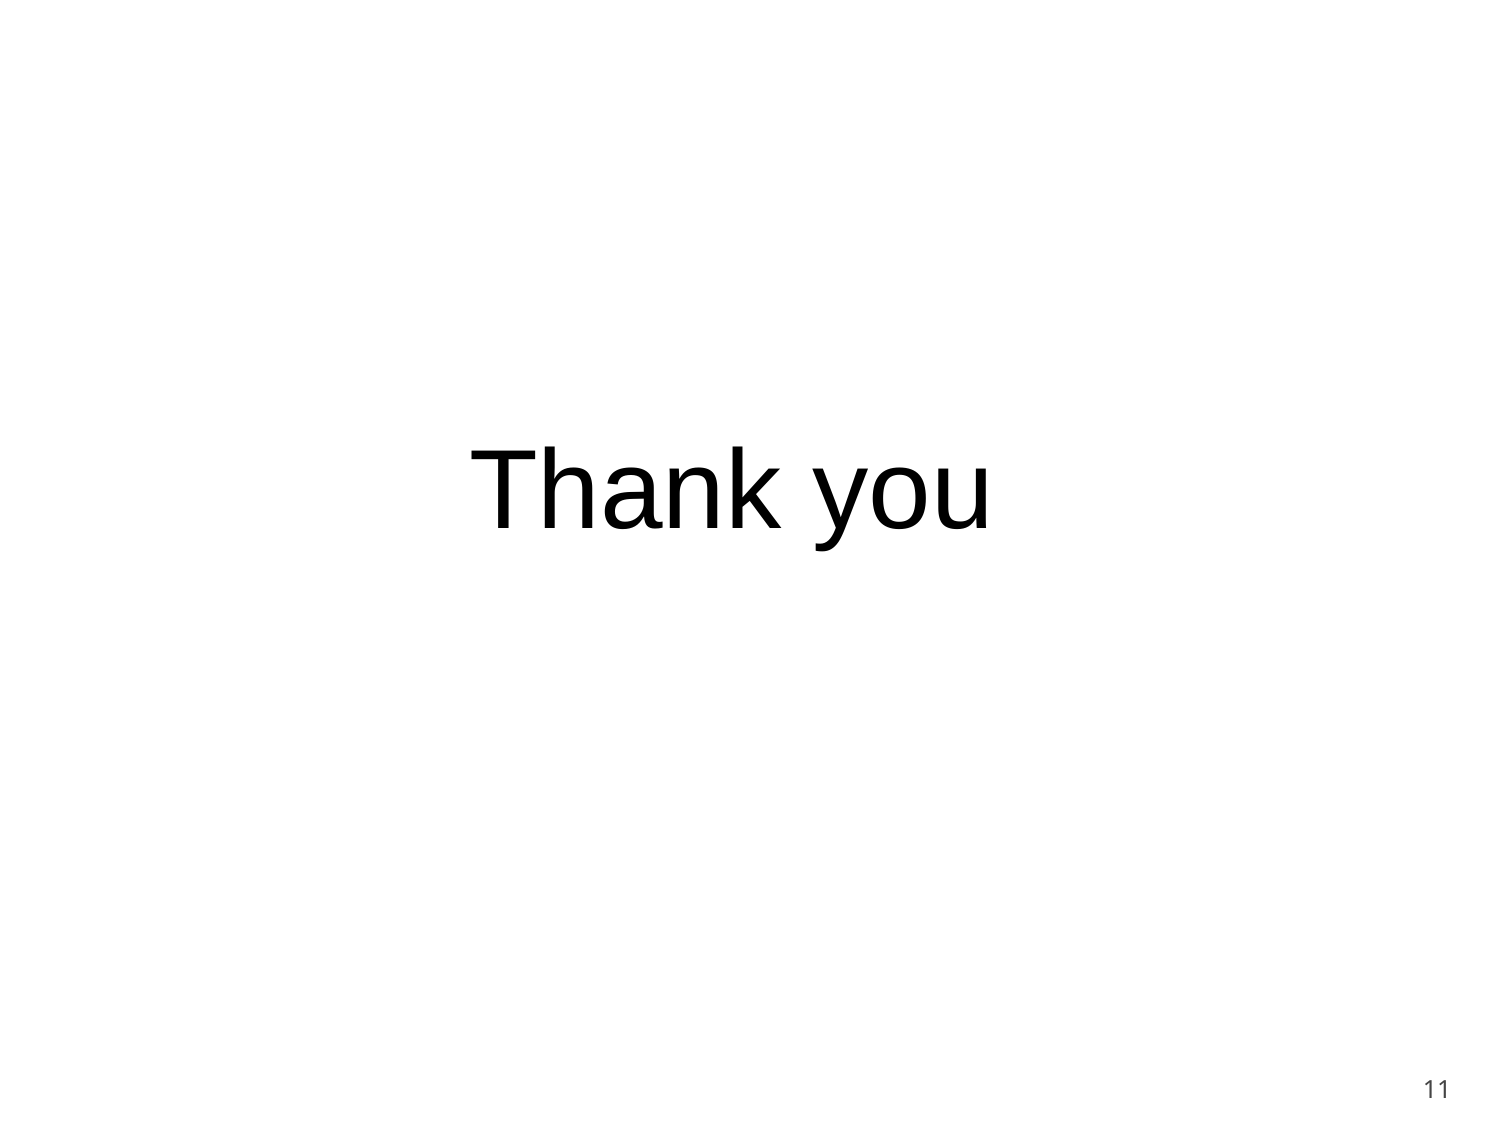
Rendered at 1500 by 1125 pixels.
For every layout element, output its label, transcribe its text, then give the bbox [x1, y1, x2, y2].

slide_number 11 [1345, 1062, 1467, 1108]
text_box Thank you [454, 408, 1034, 559]
